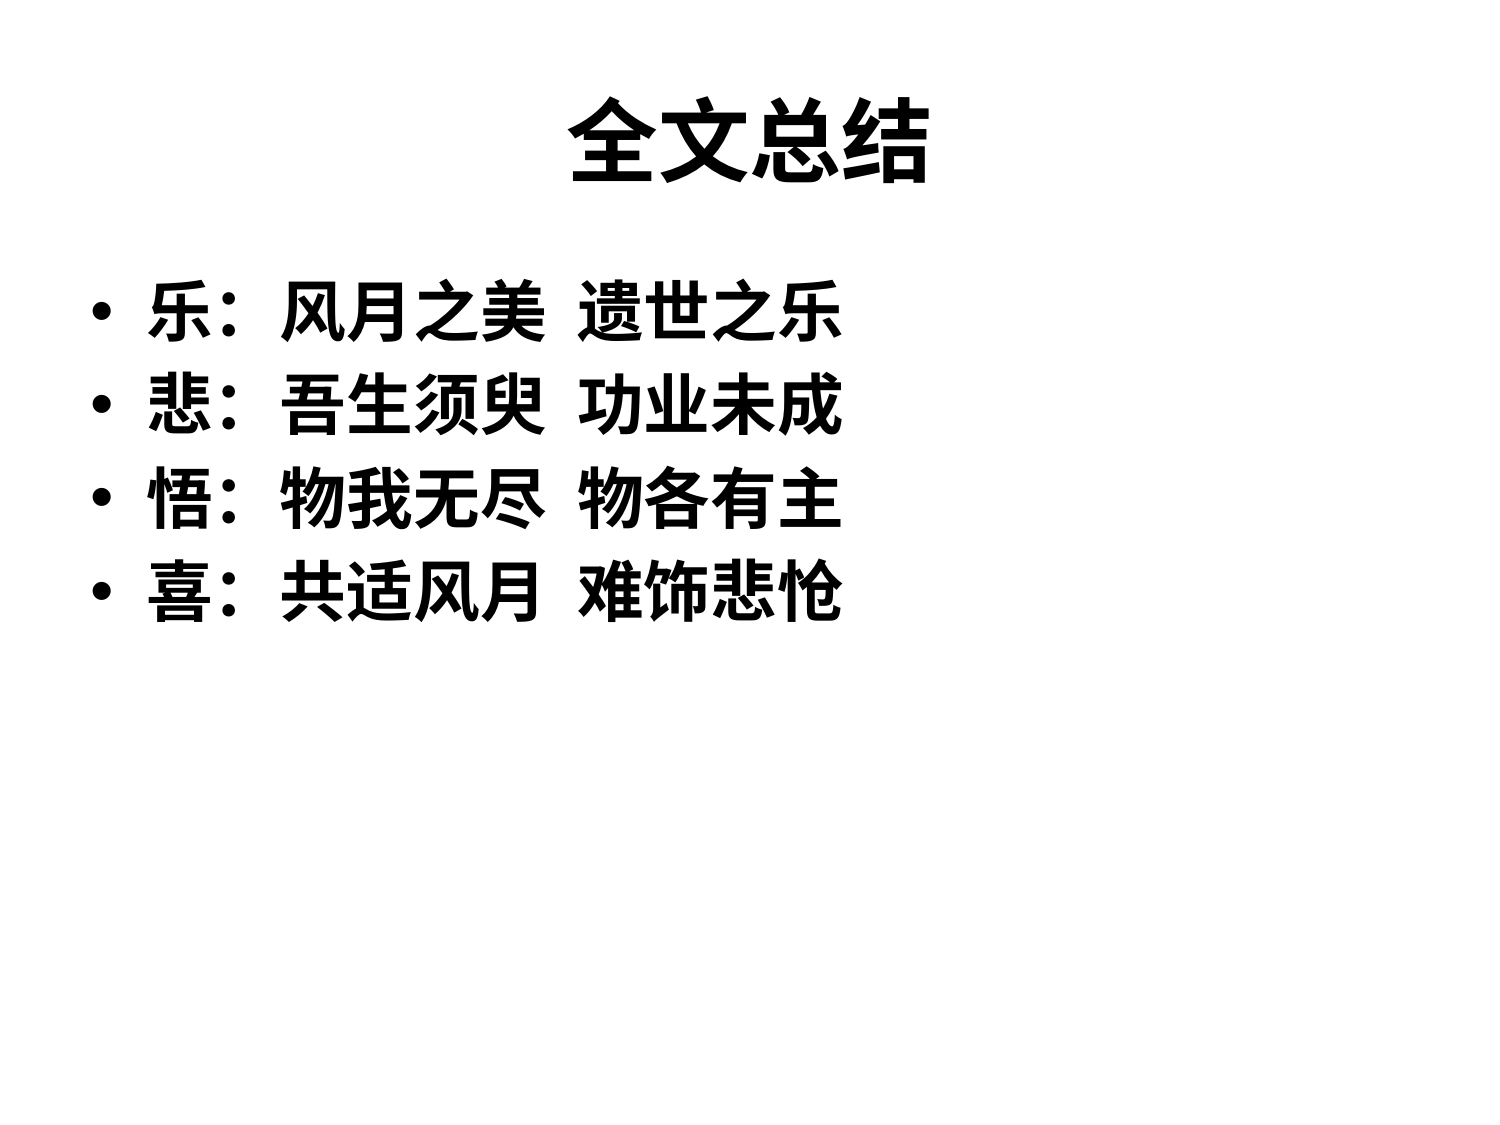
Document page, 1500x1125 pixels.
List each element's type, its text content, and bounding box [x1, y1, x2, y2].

list 乐：风月之美 遗世之乐 悲：吾生须臾 功业未成 悟：物我无尽 物各有主 喜：共适风月 难饰悲怆 [75, 262, 1425, 1005]
title 全文总结 [75, 45, 1425, 233]
